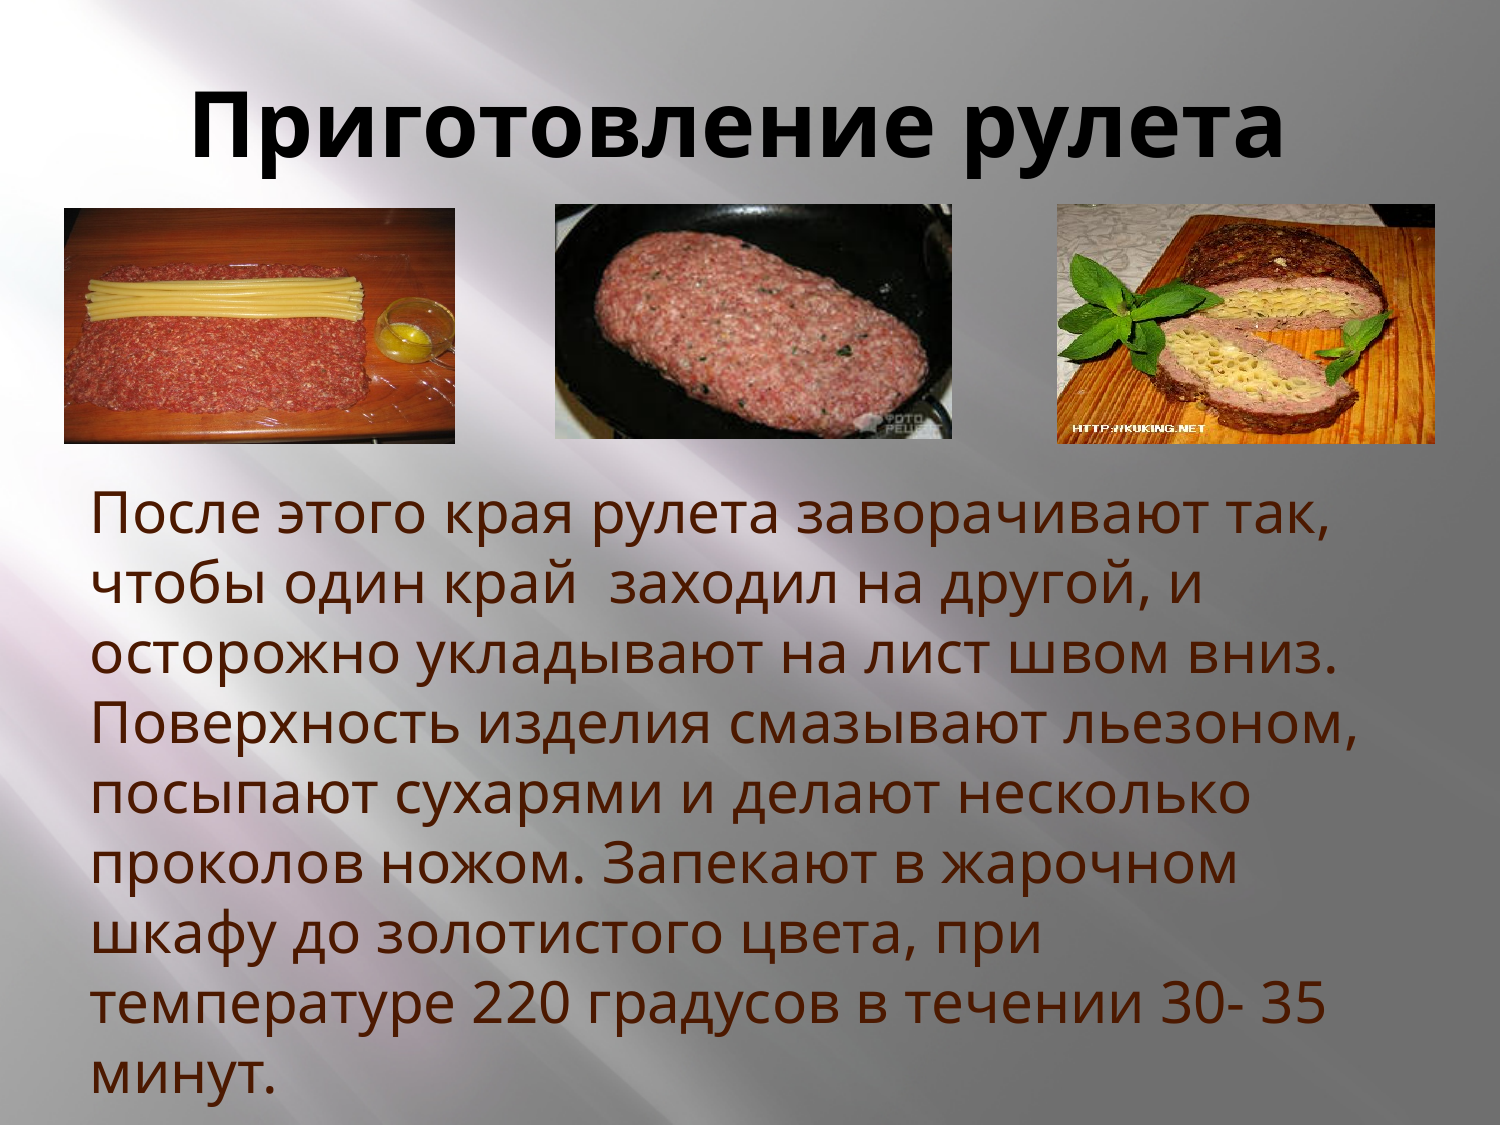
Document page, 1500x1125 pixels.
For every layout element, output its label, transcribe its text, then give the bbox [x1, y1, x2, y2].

text_box Приготовление рулета [75, 45, 1425, 196]
text_box После этого края рулета заворачивают так, чтобы один край заходил на другой, и осторожно укладывают на лист швом вниз. Поверхность изделия смазывают льезоном, посыпают сухарями и делают несколько проколов ножом. Запекают в жарочном шкафу до золотистого цвета, при температуре 220 градусов в течении 30- 35 минут. [75, 467, 1425, 1082]
picture [0, 0, 1500, 1125]
